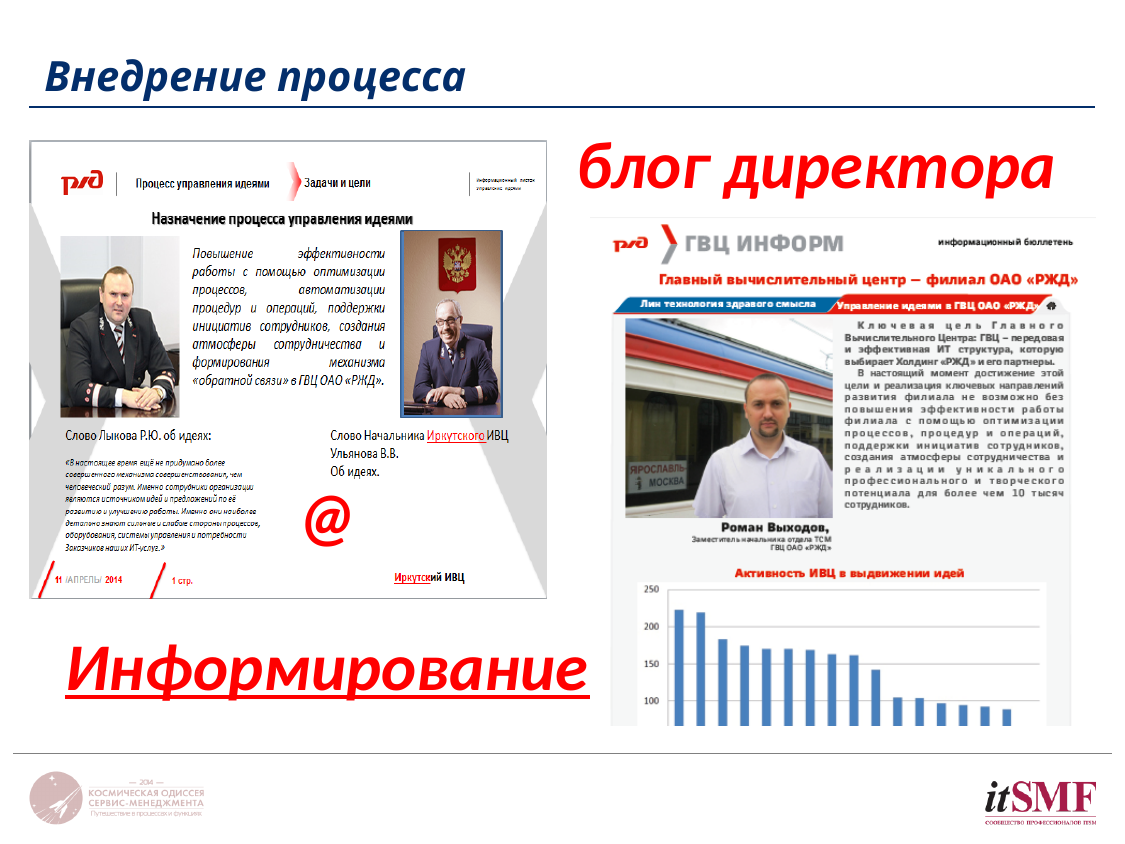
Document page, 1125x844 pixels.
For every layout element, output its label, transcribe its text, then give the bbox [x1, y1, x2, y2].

picture [590, 216, 1096, 726]
title Внедрение процесса [29, 33, 1096, 115]
text_box Информирование [29, 616, 585, 711]
picture [985, 781, 1096, 825]
picture [28, 140, 547, 599]
text_box блог директора [508, 114, 1125, 210]
